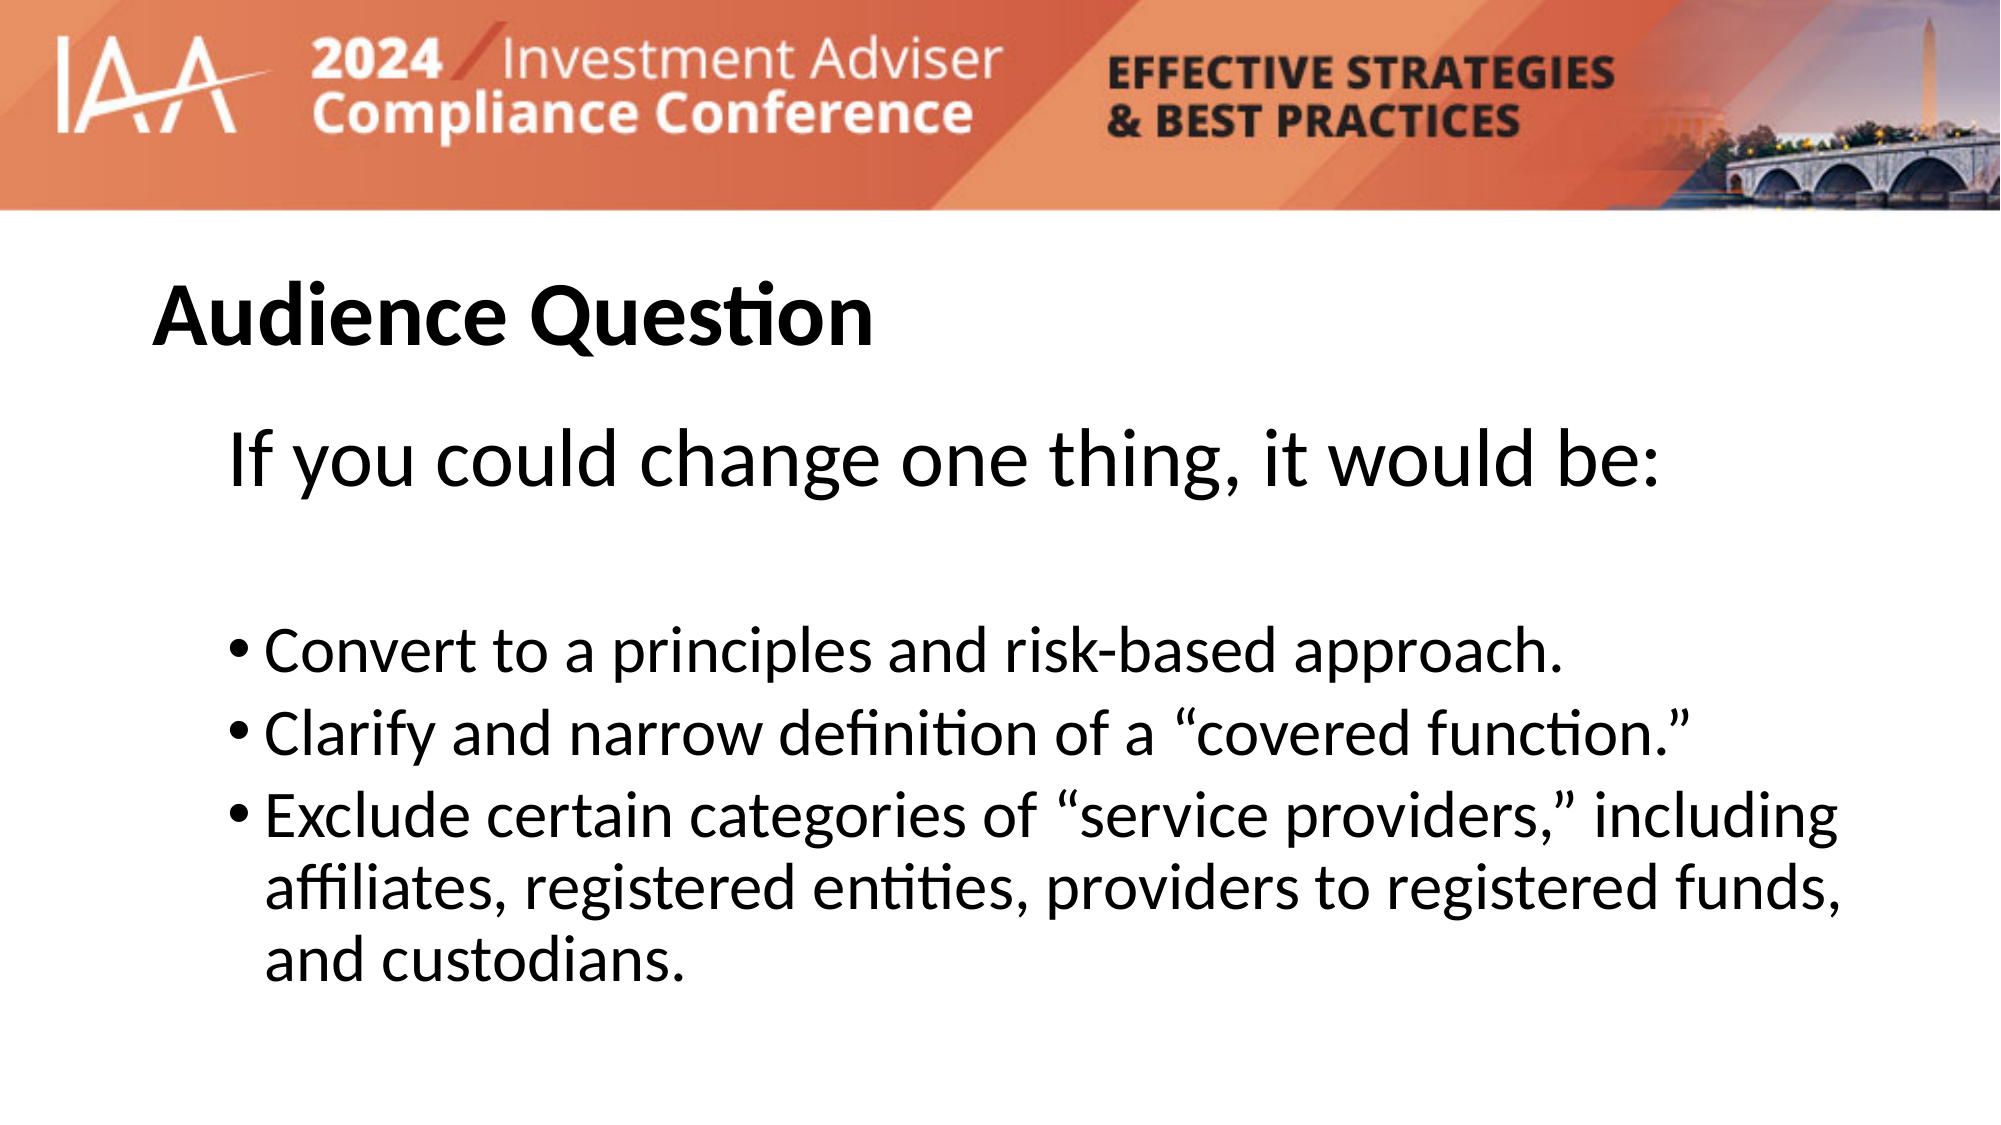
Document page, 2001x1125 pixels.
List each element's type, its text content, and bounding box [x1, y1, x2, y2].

title Audience Question [137, 207, 1863, 407]
list If you could change one thing, it would be: Convert to a principles and risk-based approach. Clarify and narrow definition of a “covered function.” Exclude certain categories of “service providers,” including affiliates, registered entities, providers to registered funds, and custodians. [137, 407, 1863, 1014]
picture [0, 0, 2000, 213]
